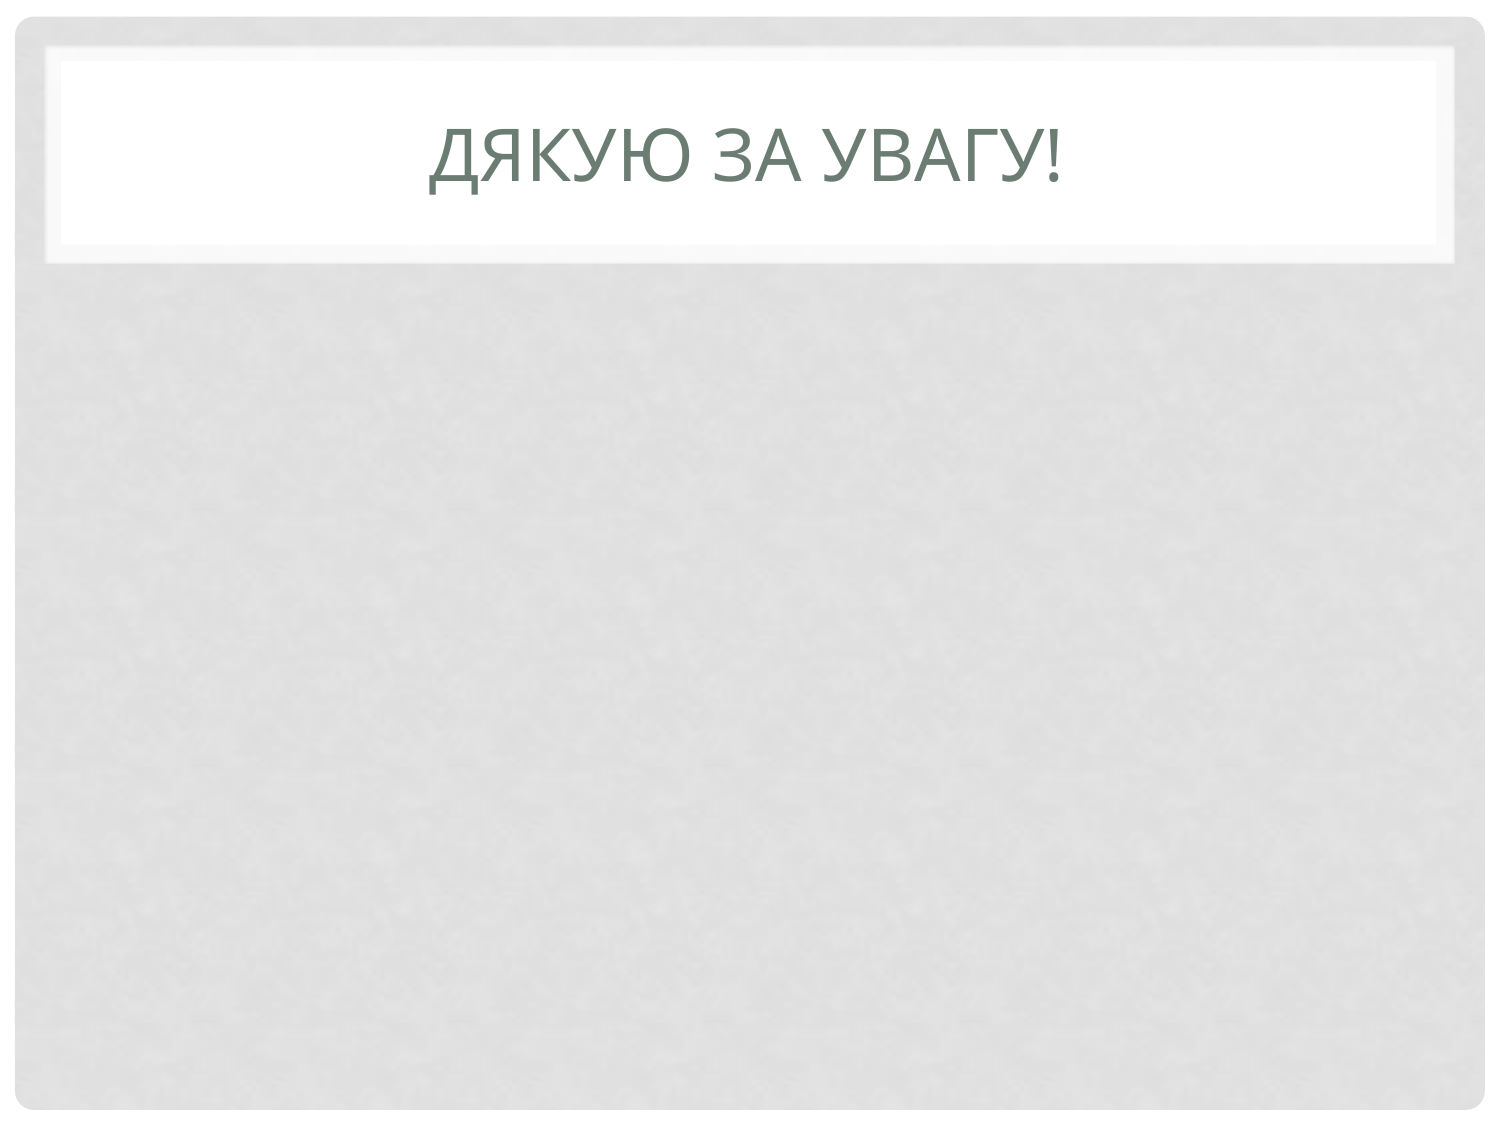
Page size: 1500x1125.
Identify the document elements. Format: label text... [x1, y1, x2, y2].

title Дякую за увагу! [69, 66, 1425, 238]
